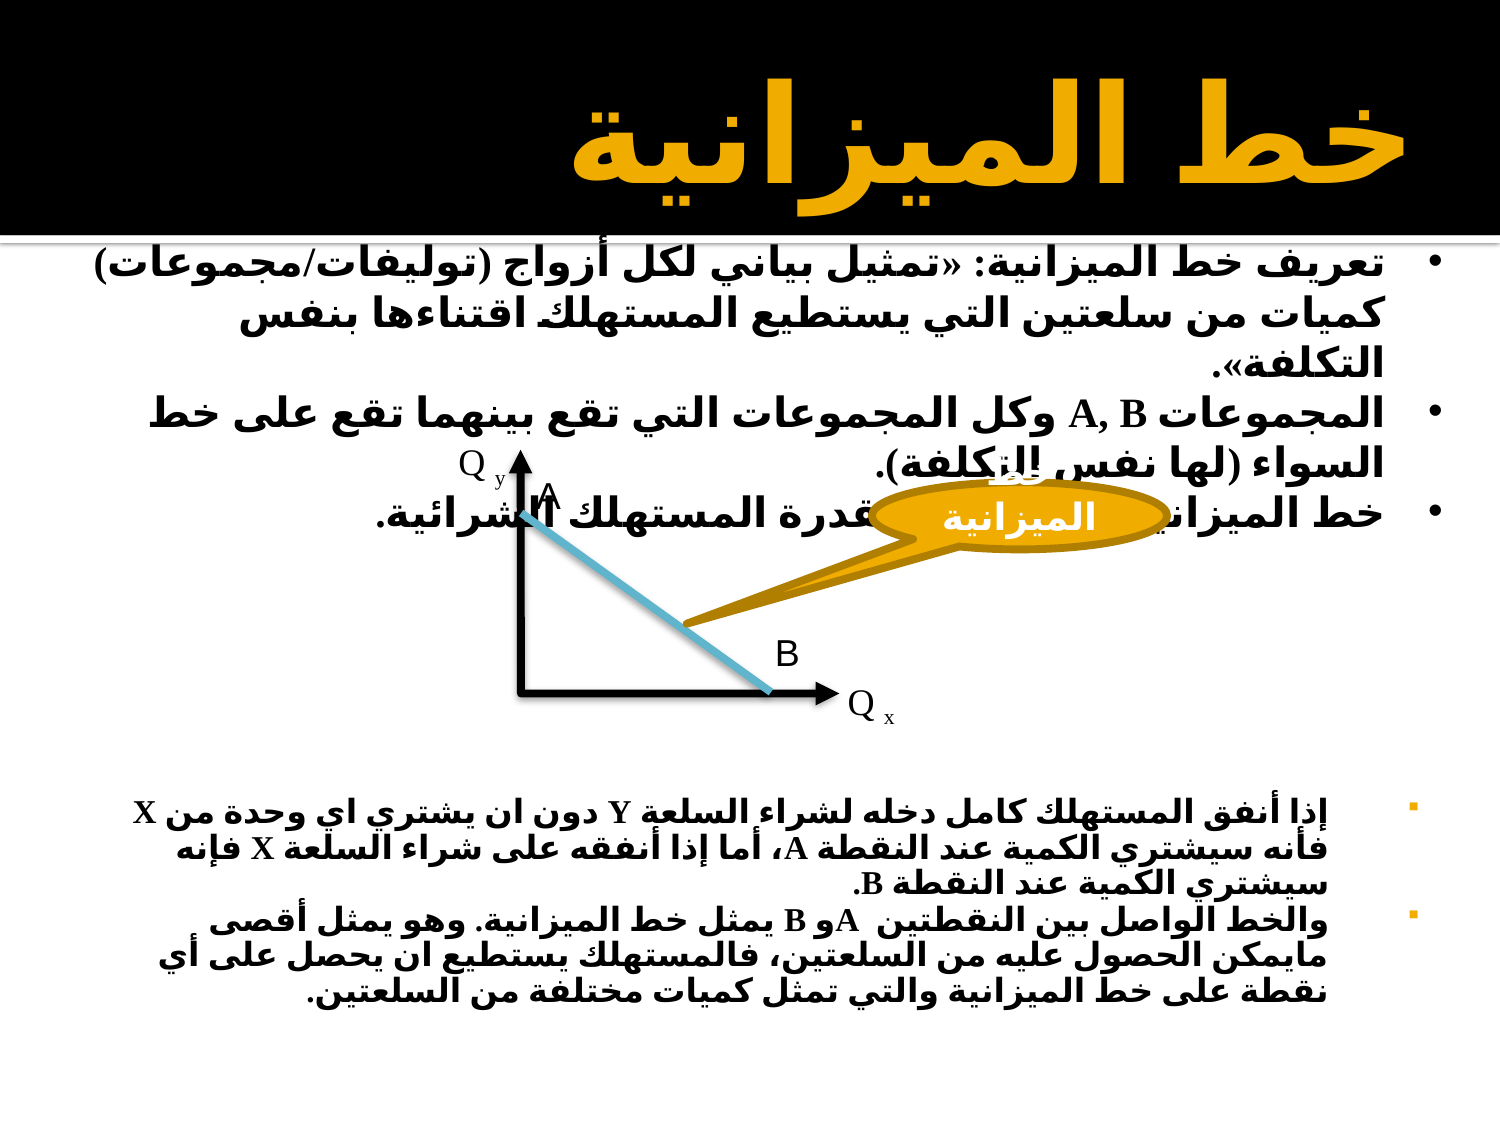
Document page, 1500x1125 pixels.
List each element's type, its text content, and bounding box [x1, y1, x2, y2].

title خط الميزانية [75, 25, 1425, 227]
list إذا أنفق المستهلك كامل دخله لشراء السلعة Y دون ان يشتري اي وحدة من X فأنه سيشتري الكمية عند النقطة A، أما إذا أنفقه على شراء السلعة X فإنه سيشتري الكمية عند النقطة B. والخط الواصل بين النقطتين Aو B يمثل خط الميزانية. وهو يمثل أقصى مايمكن الحصول عليه من السلعتين، فالمستهلك يستطيع ان يحصل على أي نقطة على خط الميزانية والتي تمثل كميات مختلفة من السلعتين. [75, 593, 1425, 1050]
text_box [426, 430, 1168, 727]
text_box تعريف خط الميزانية: «تمثيل بياني لكل أزواج (توليفات/مجموعات) كميات من سلعتين التي يستطيع المستهلك اقتناءها بنفس التكلفة». المجموعات A, B وكل المجموعات التي تقع بينهما تقع على خط السواء (لها نفس التكلفة). خط الميزانية يبين فقط مقدرة المستهلك الشرائية. [53, 227, 1458, 593]
